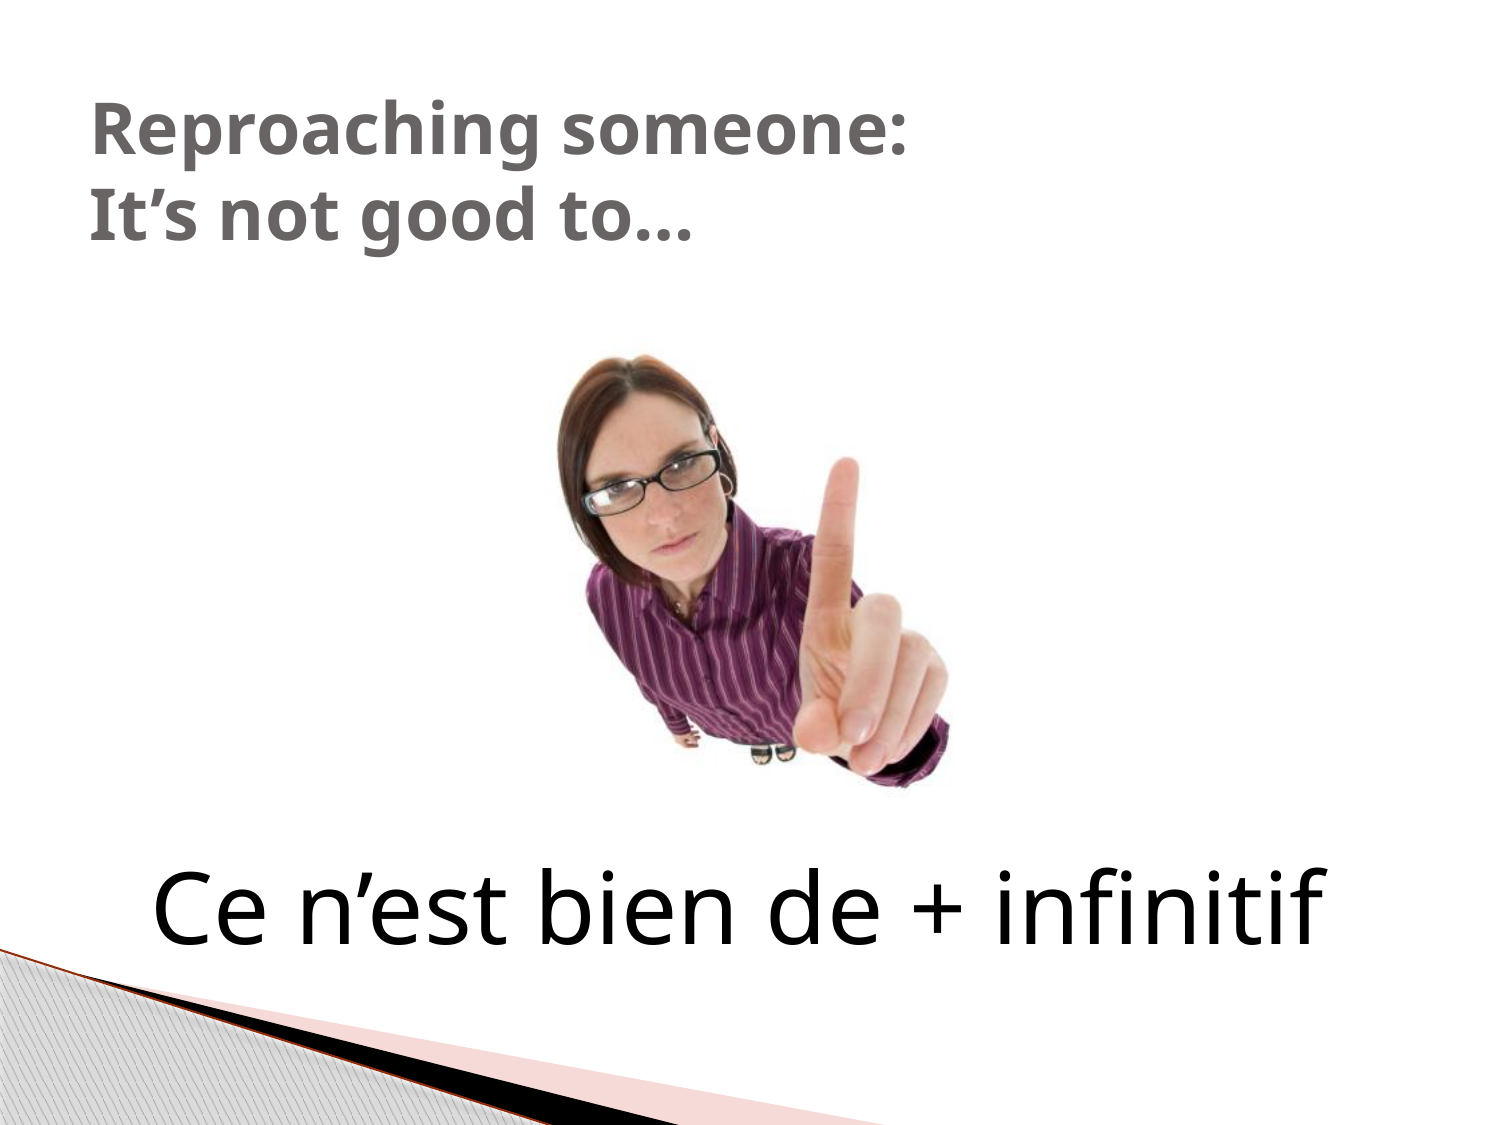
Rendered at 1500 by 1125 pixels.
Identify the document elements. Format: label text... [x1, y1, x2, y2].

picture [524, 337, 989, 801]
text_box Ce n’est bien de + infinitif [37, 837, 1438, 1093]
title Reproaching someone: It’s not good to… [75, 75, 1425, 263]
